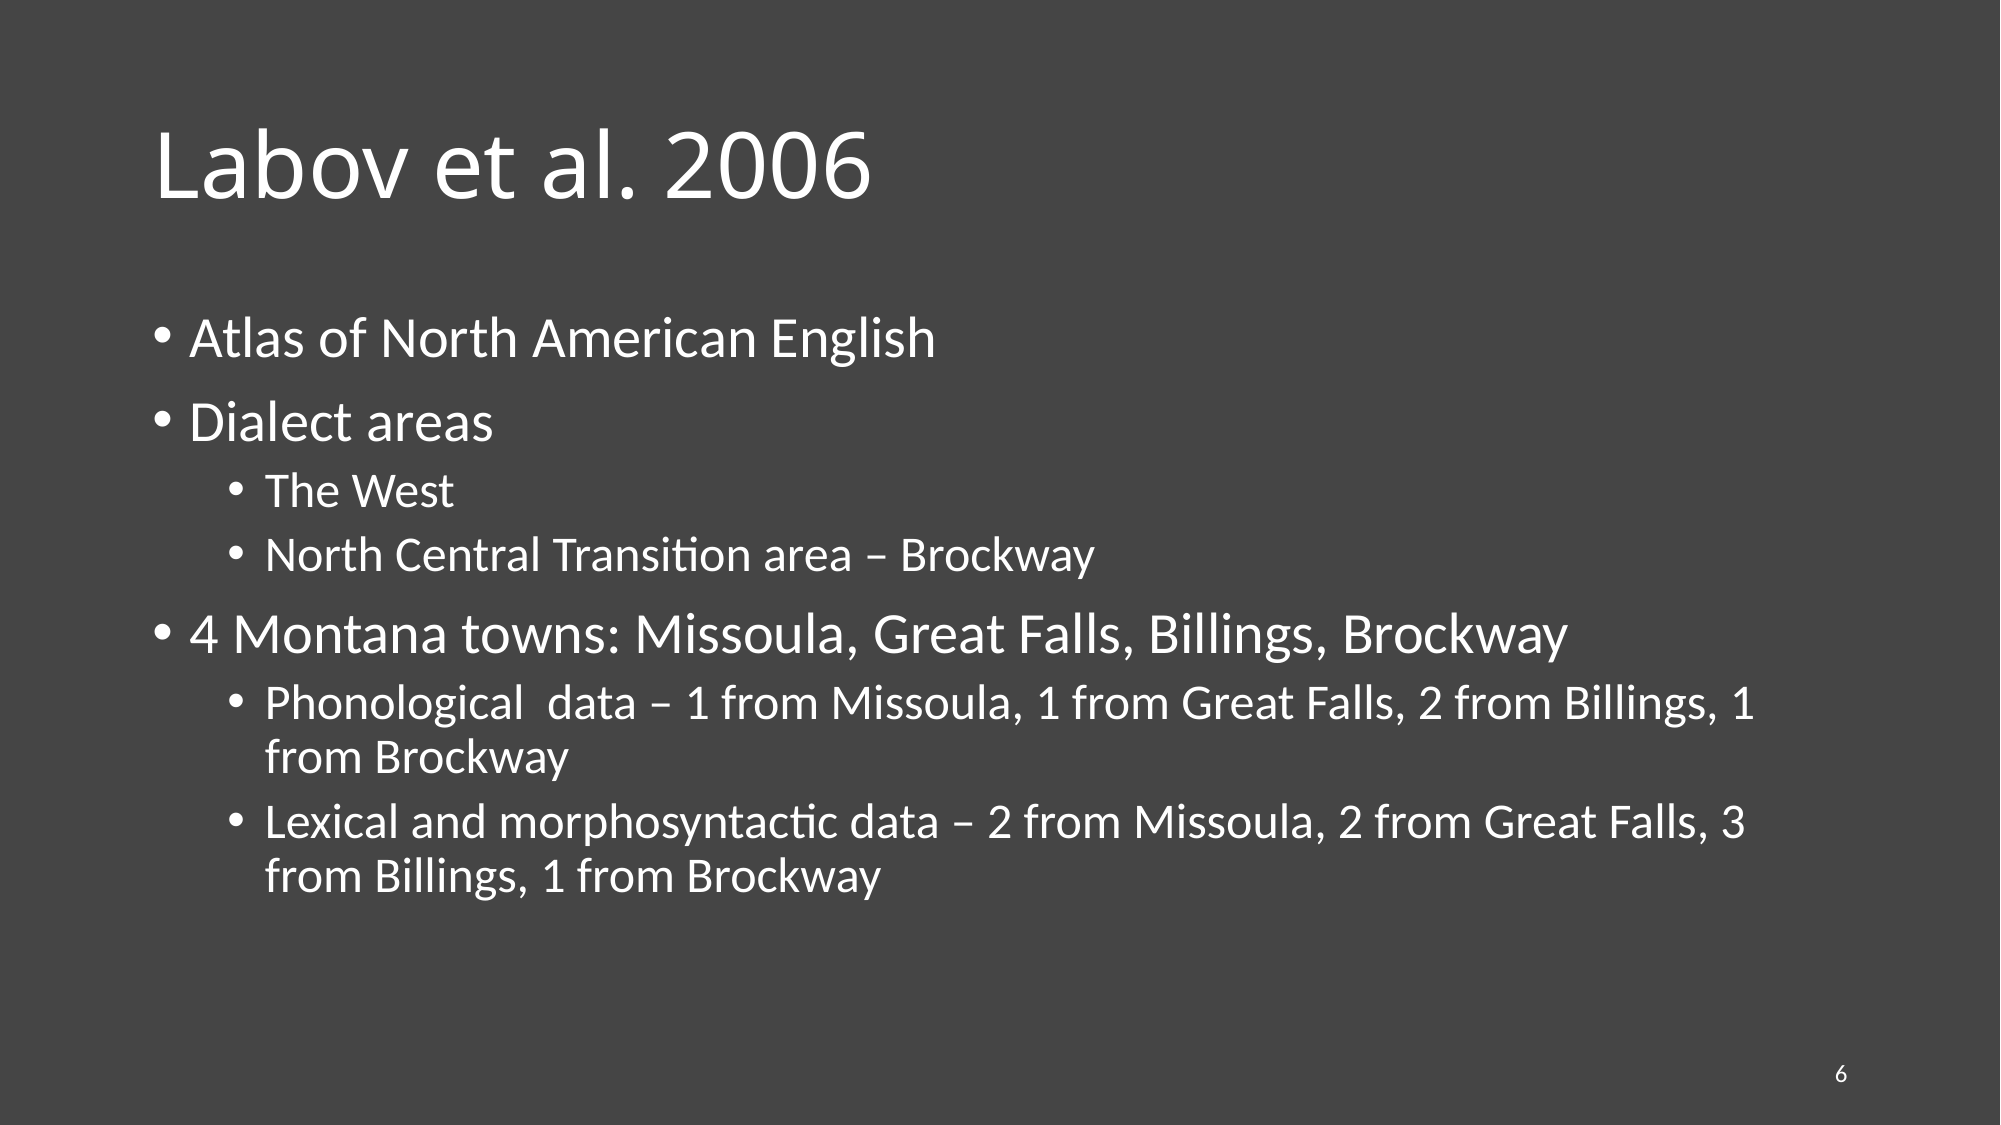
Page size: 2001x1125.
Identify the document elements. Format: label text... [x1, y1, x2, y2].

slide_number 6 [1412, 1042, 1863, 1103]
title Labov et al. 2006 [137, 59, 1863, 278]
list Atlas of North American English Dialect areas The West North Central Transition area – Brockway 4 Montana towns: Missoula, Great Falls, Billings, Brockway Phonological data – 1 from Missoula, 1 from Great Falls, 2 from Billings, 1 from Brockway Lexical and morphosyntactic data – 2 from Missoula, 2 from Great Falls, 3 from Billings, 1 from Brockway [137, 299, 1863, 1014]
